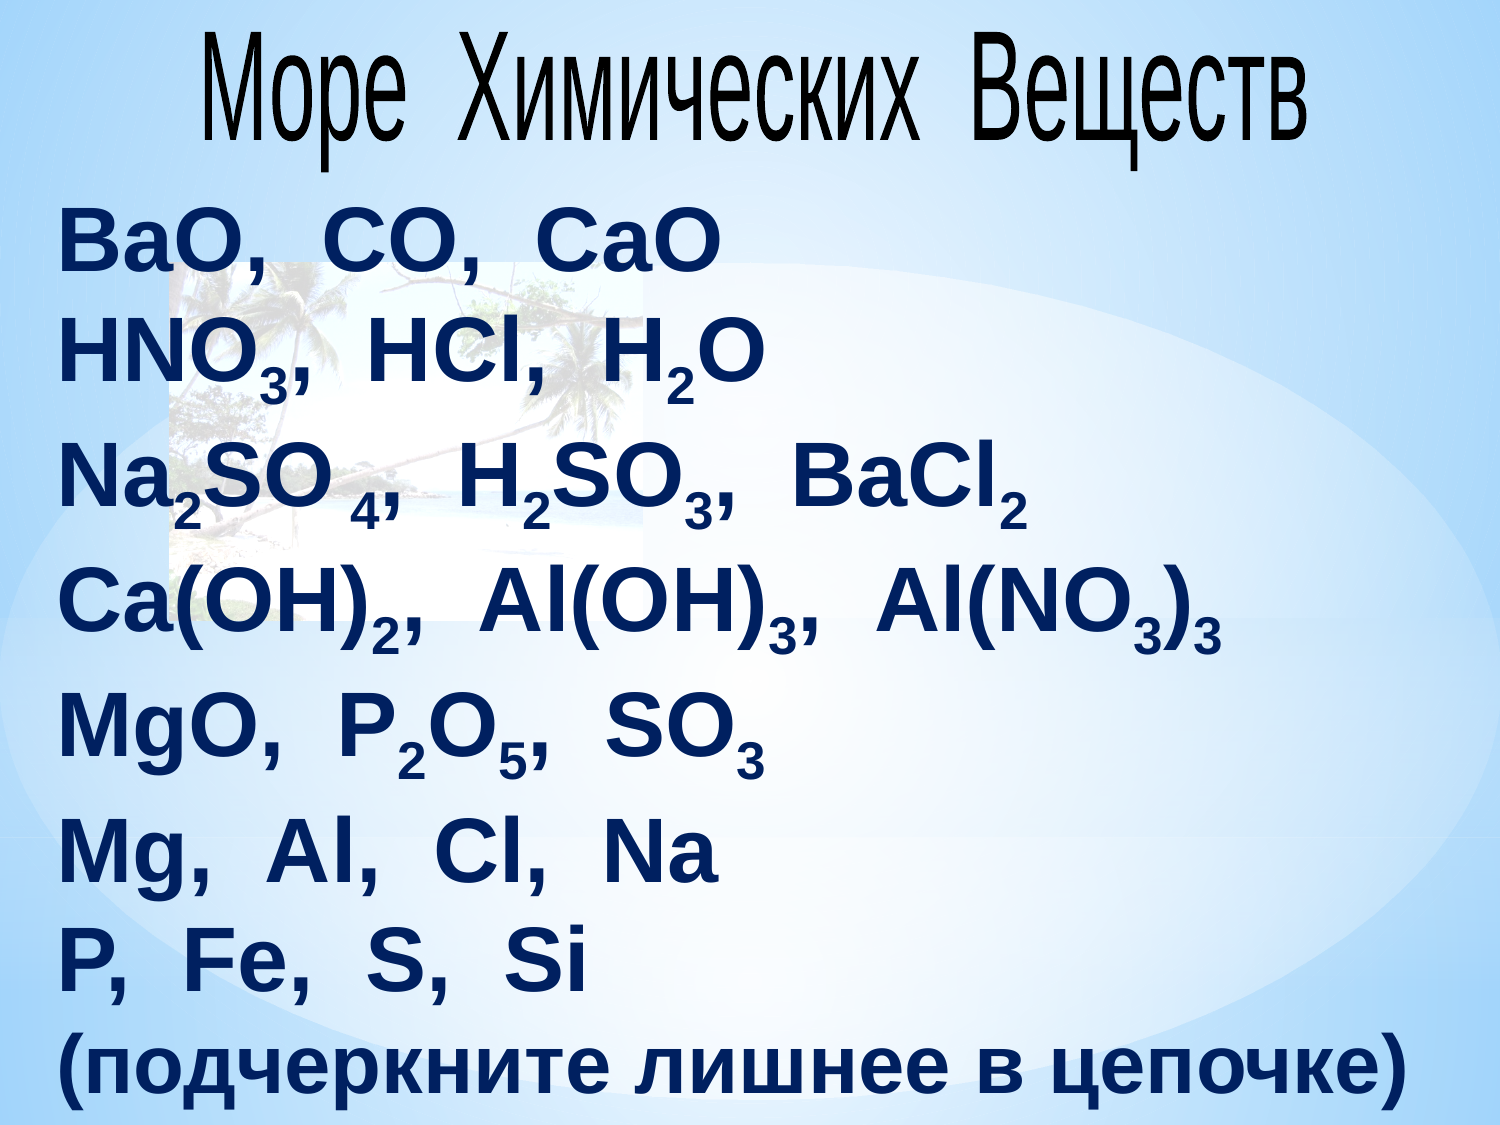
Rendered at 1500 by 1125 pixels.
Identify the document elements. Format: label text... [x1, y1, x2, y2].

text_box BaO, CO, CaO HNO3, HCl, H2O Na2SO 4, H2SO3, BaCl2 Ca(OH)2, Al(OH)3, Al(NO3)3 MgO, P2O5, SO3 Mg, Al, Cl, Na P, Fe, S, Si (подчеркните лишнее в цепочке) [41, 172, 1459, 1118]
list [169, 262, 644, 622]
